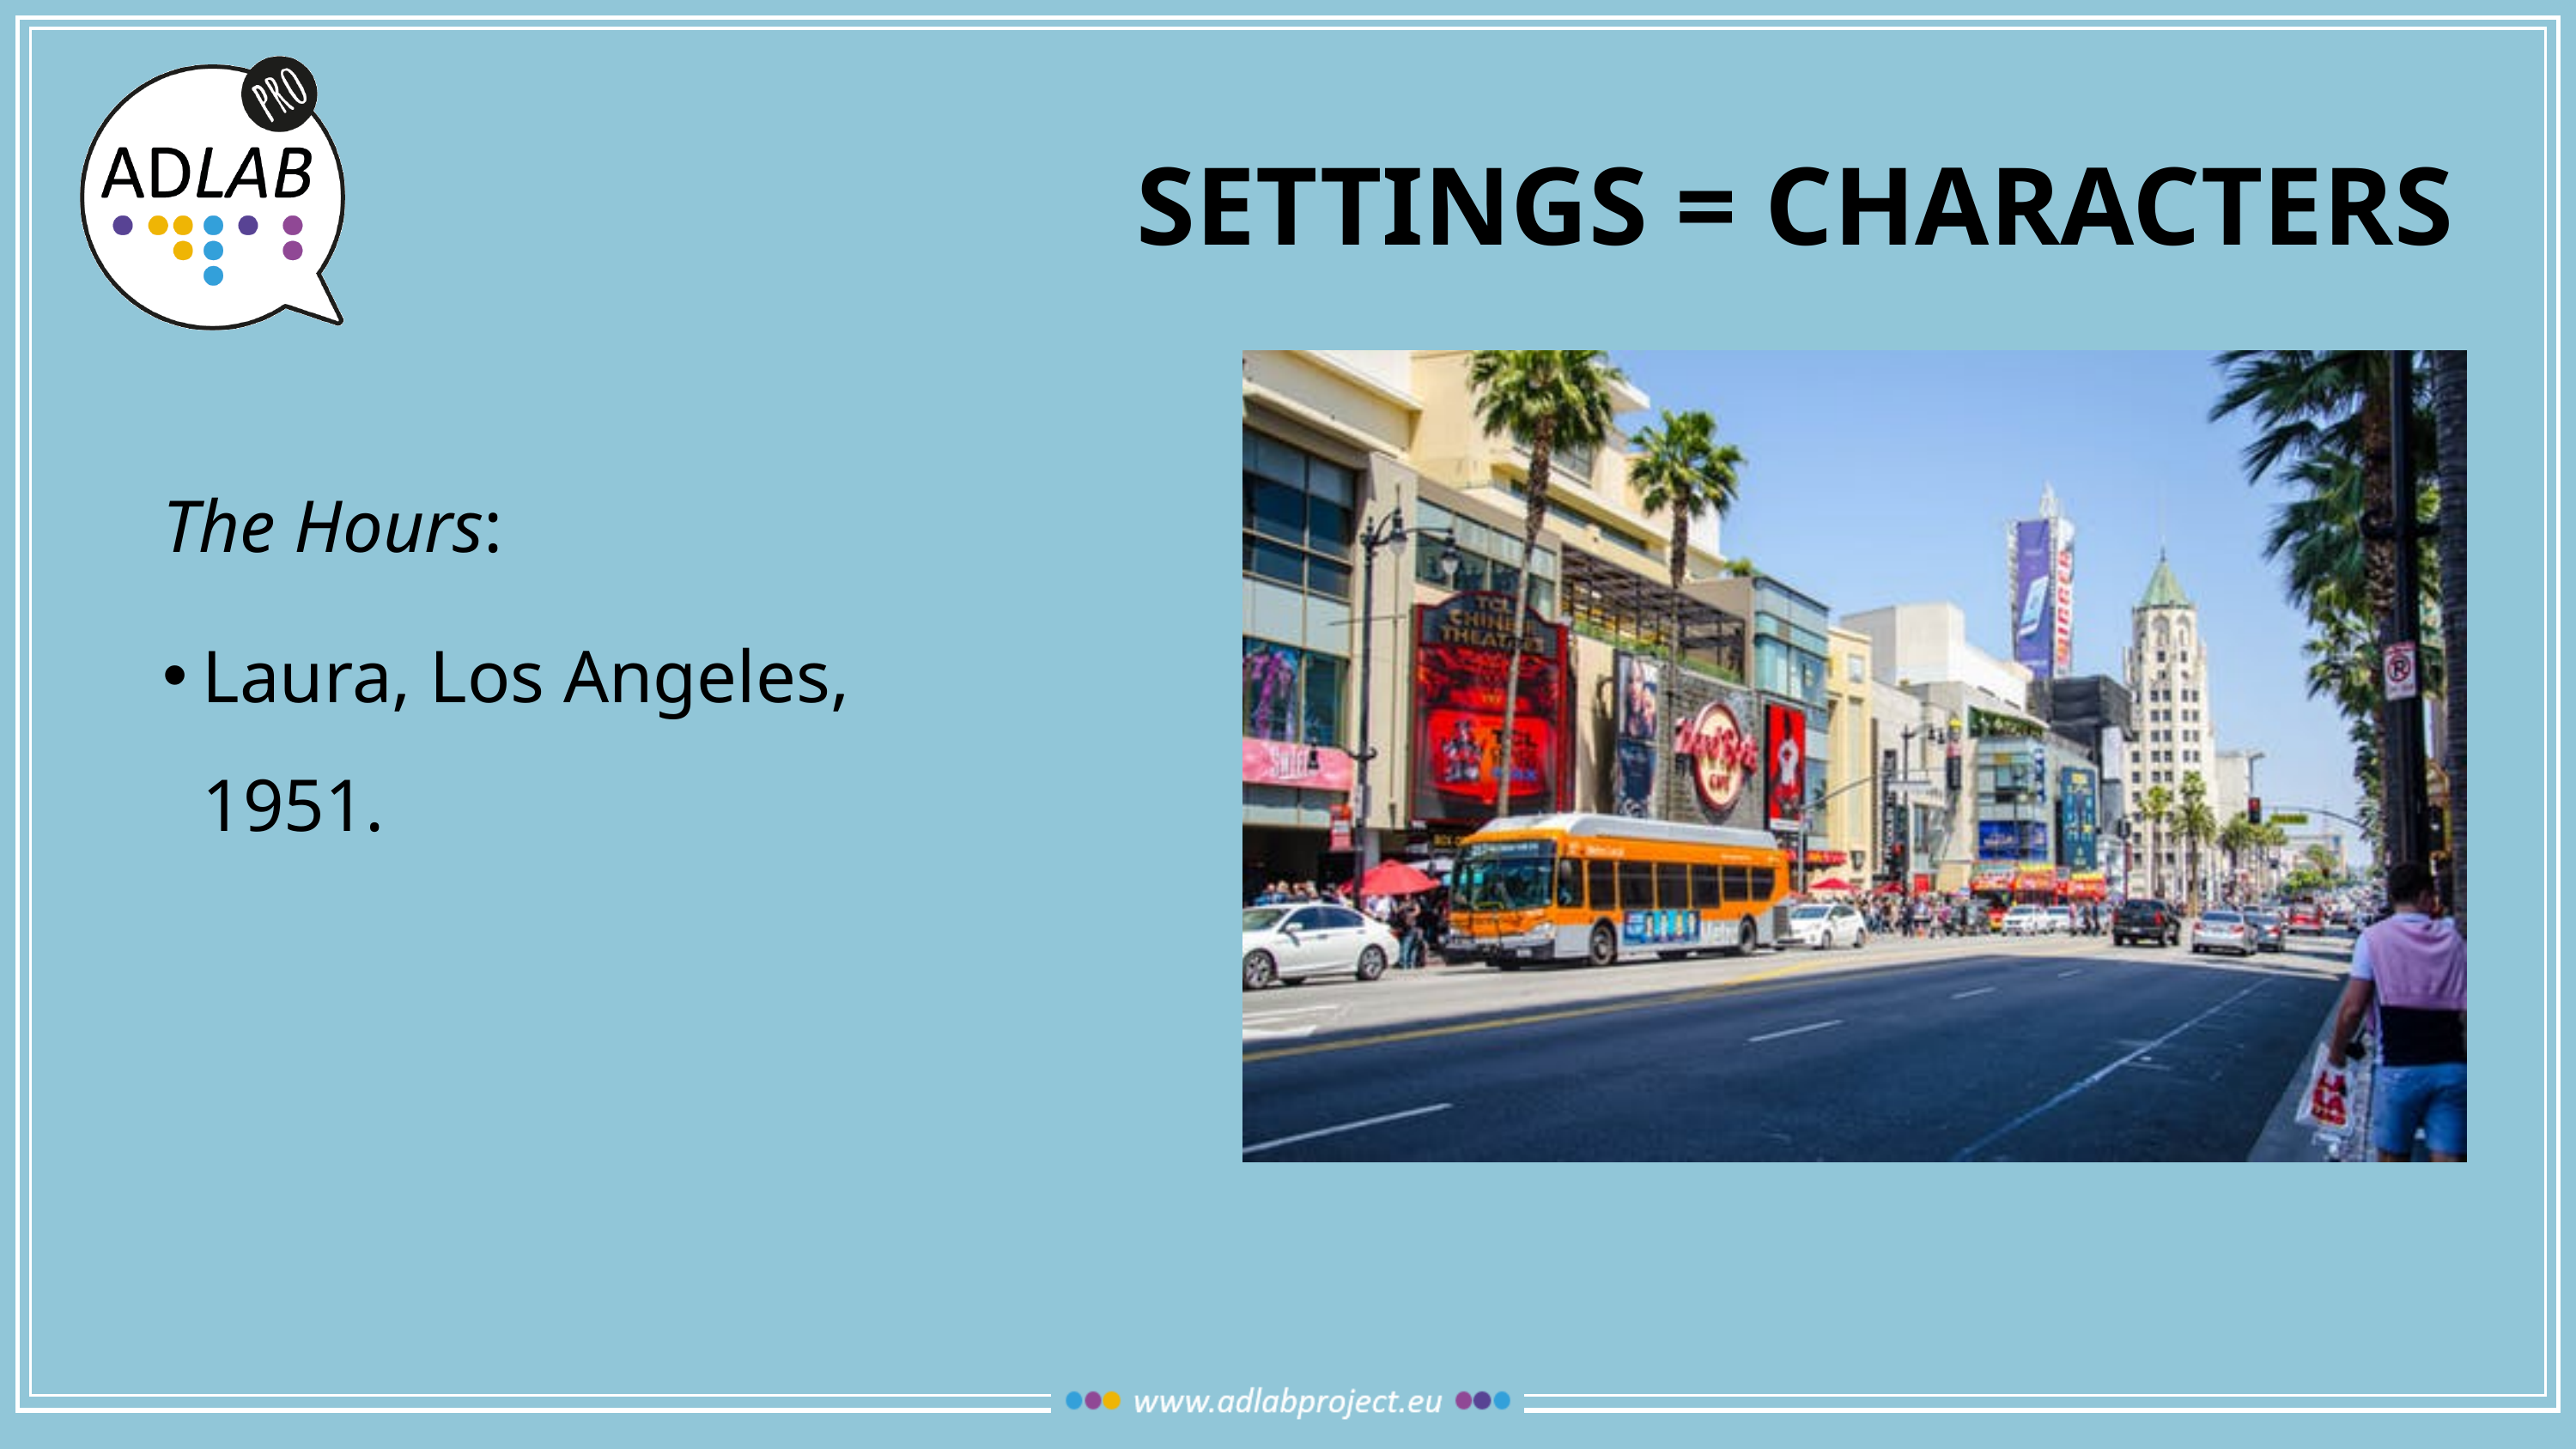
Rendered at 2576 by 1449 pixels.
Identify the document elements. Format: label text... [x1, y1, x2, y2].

picture [1051, 1378, 1524, 1429]
picture [1242, 350, 2467, 1162]
list The Hours: Laura, Los Angeles, 1951. [150, 431, 1045, 1087]
picture [72, 49, 353, 330]
title Settings = characters [384, 70, 2467, 351]
